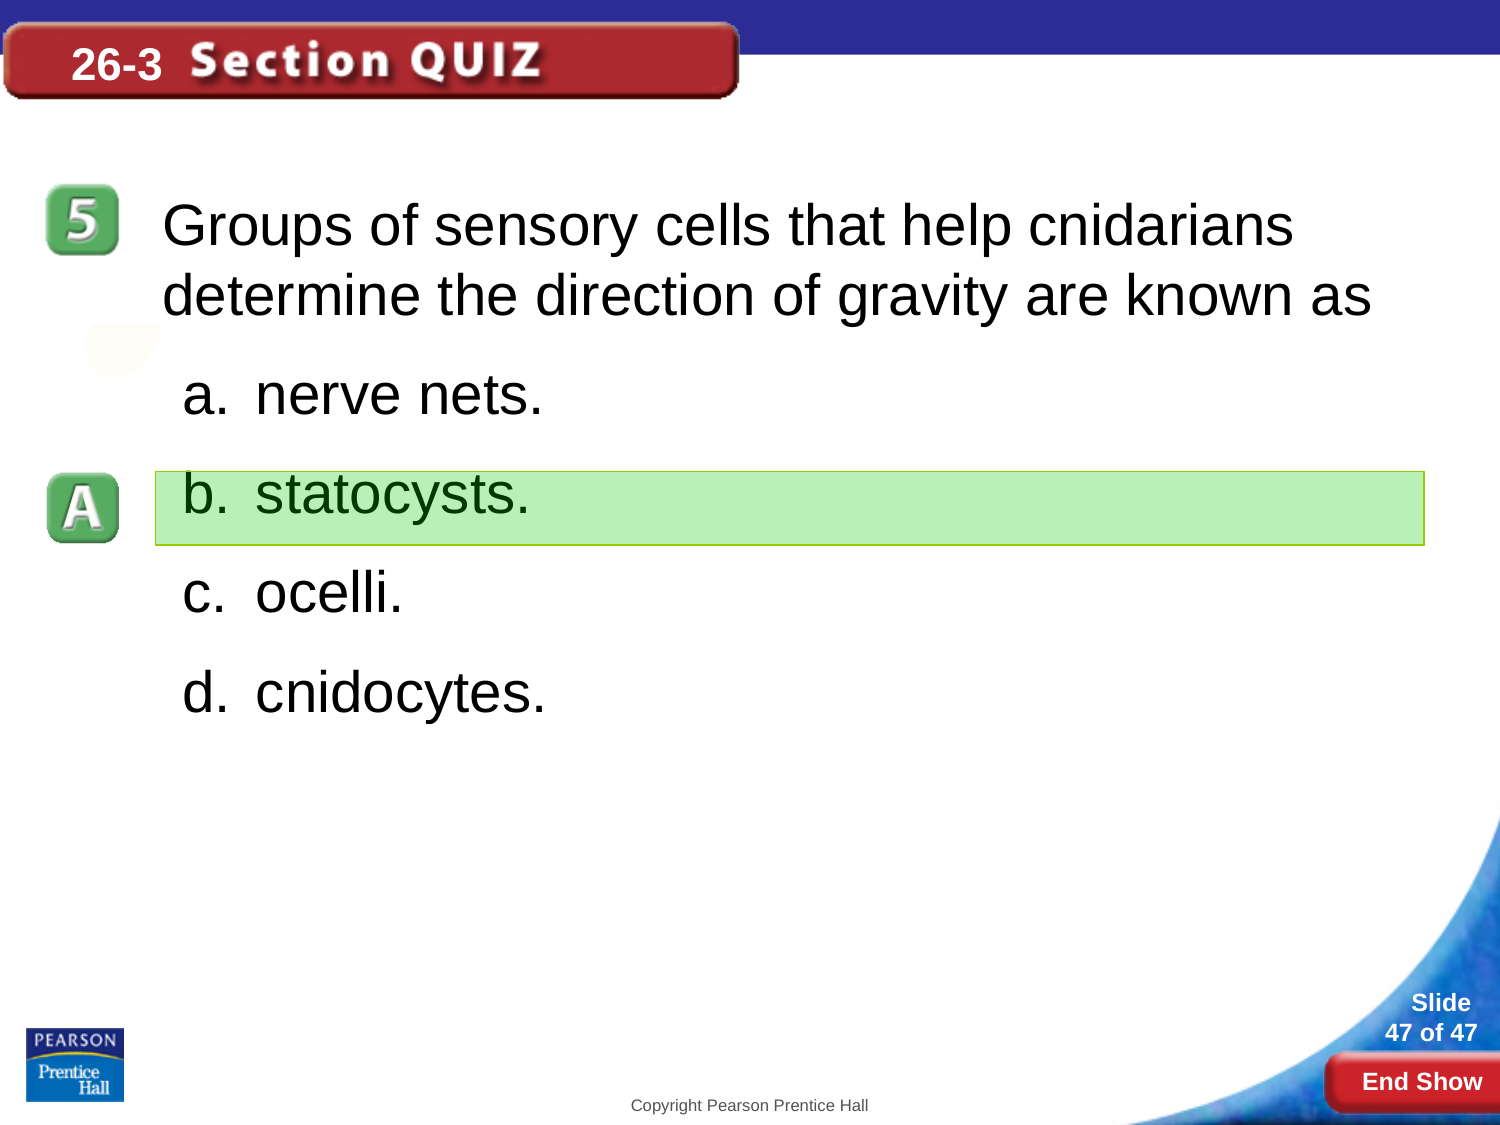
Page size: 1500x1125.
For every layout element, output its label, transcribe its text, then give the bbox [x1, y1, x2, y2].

picture [38, 178, 136, 264]
text_box [155, 471, 1424, 546]
footer Copyright Pearson Prentice Hall [512, 1087, 988, 1113]
list Groups of sensory cells that help cnidarians determine the direction of gravity are known as nerve nets. statocysts. ocelli. cnidocytes. [44, 179, 1440, 888]
title 26-3 [2, 26, 179, 98]
picture [0, 0, 1500, 1125]
